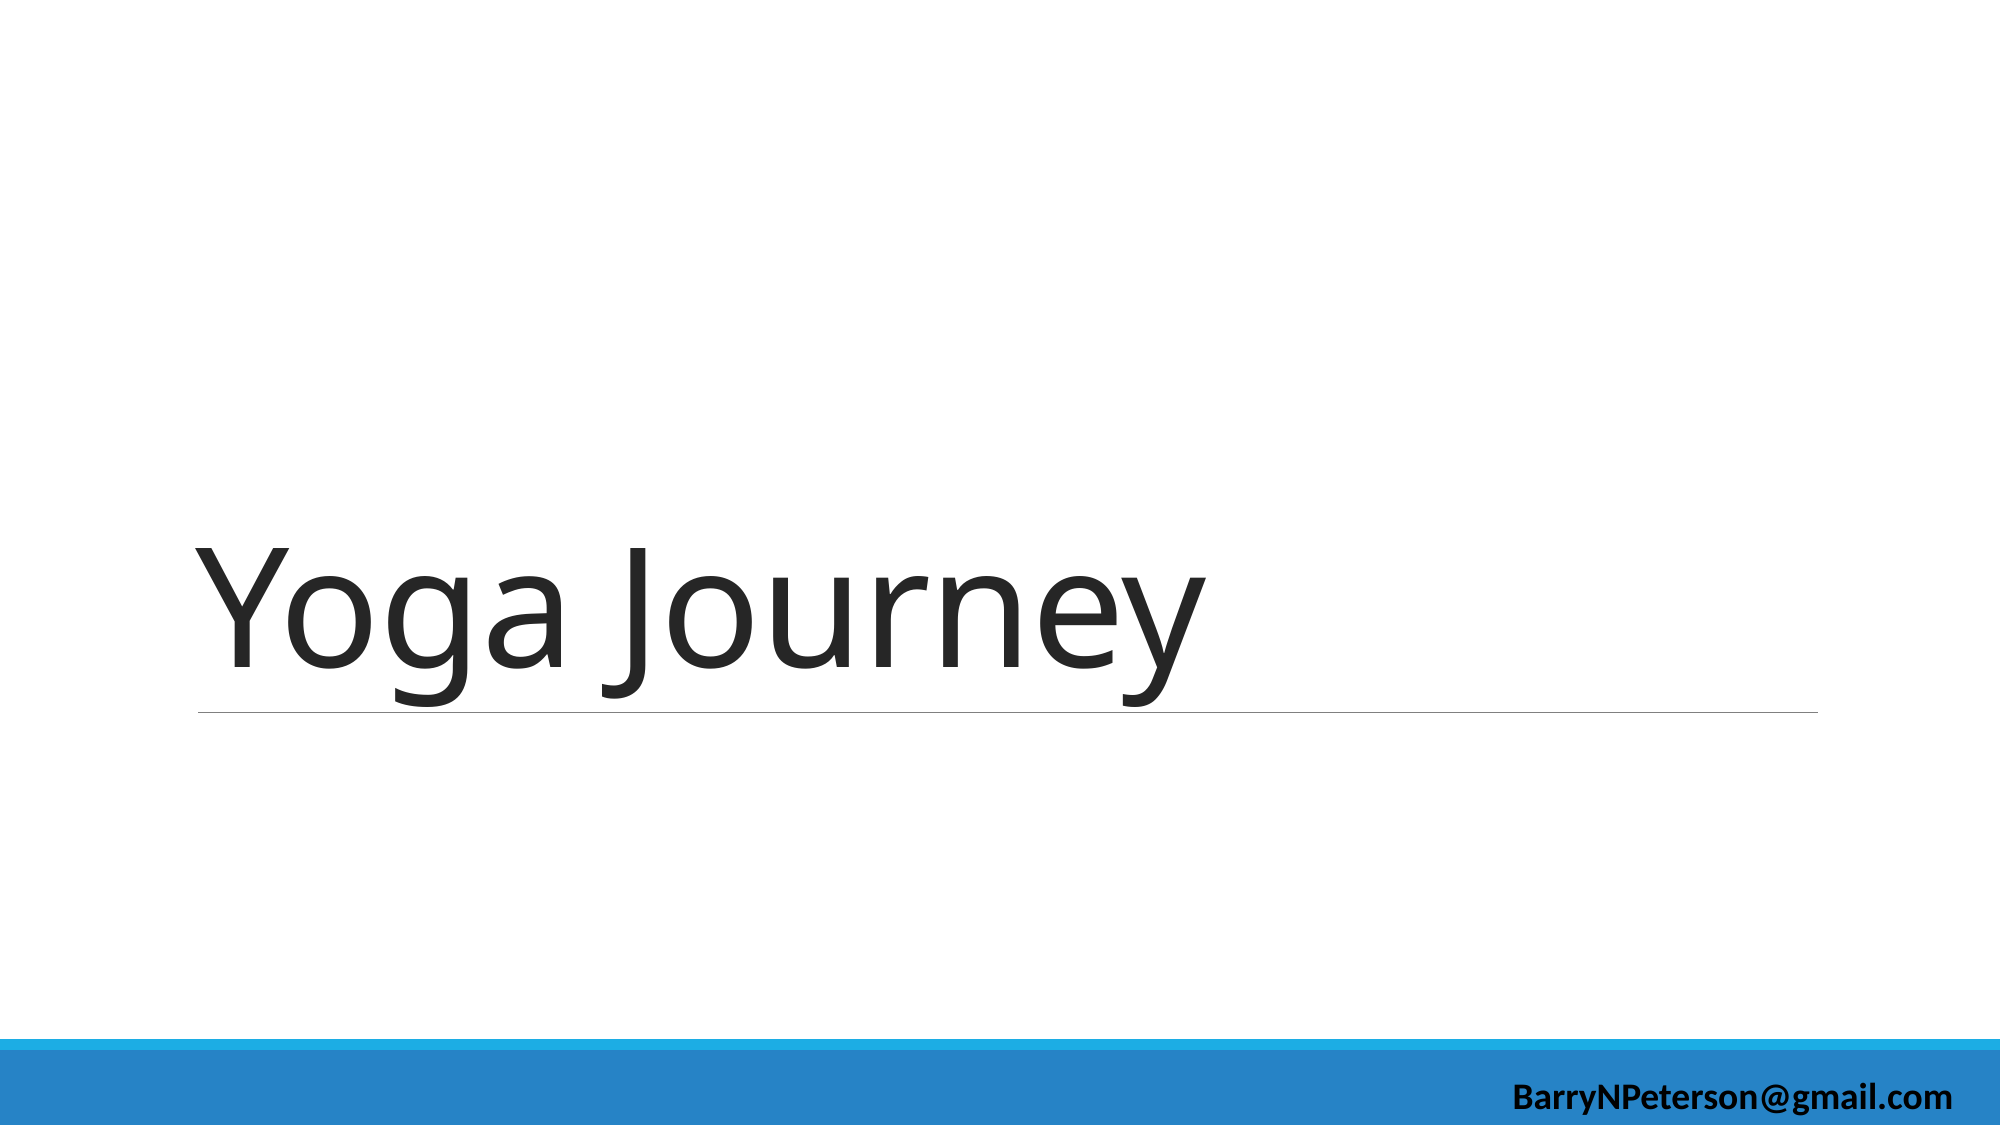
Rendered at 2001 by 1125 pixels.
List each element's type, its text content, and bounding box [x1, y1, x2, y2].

title Yoga Journey [180, 124, 1830, 710]
text_box BarryNPeterson@gmail.com [968, 1064, 1969, 1125]
